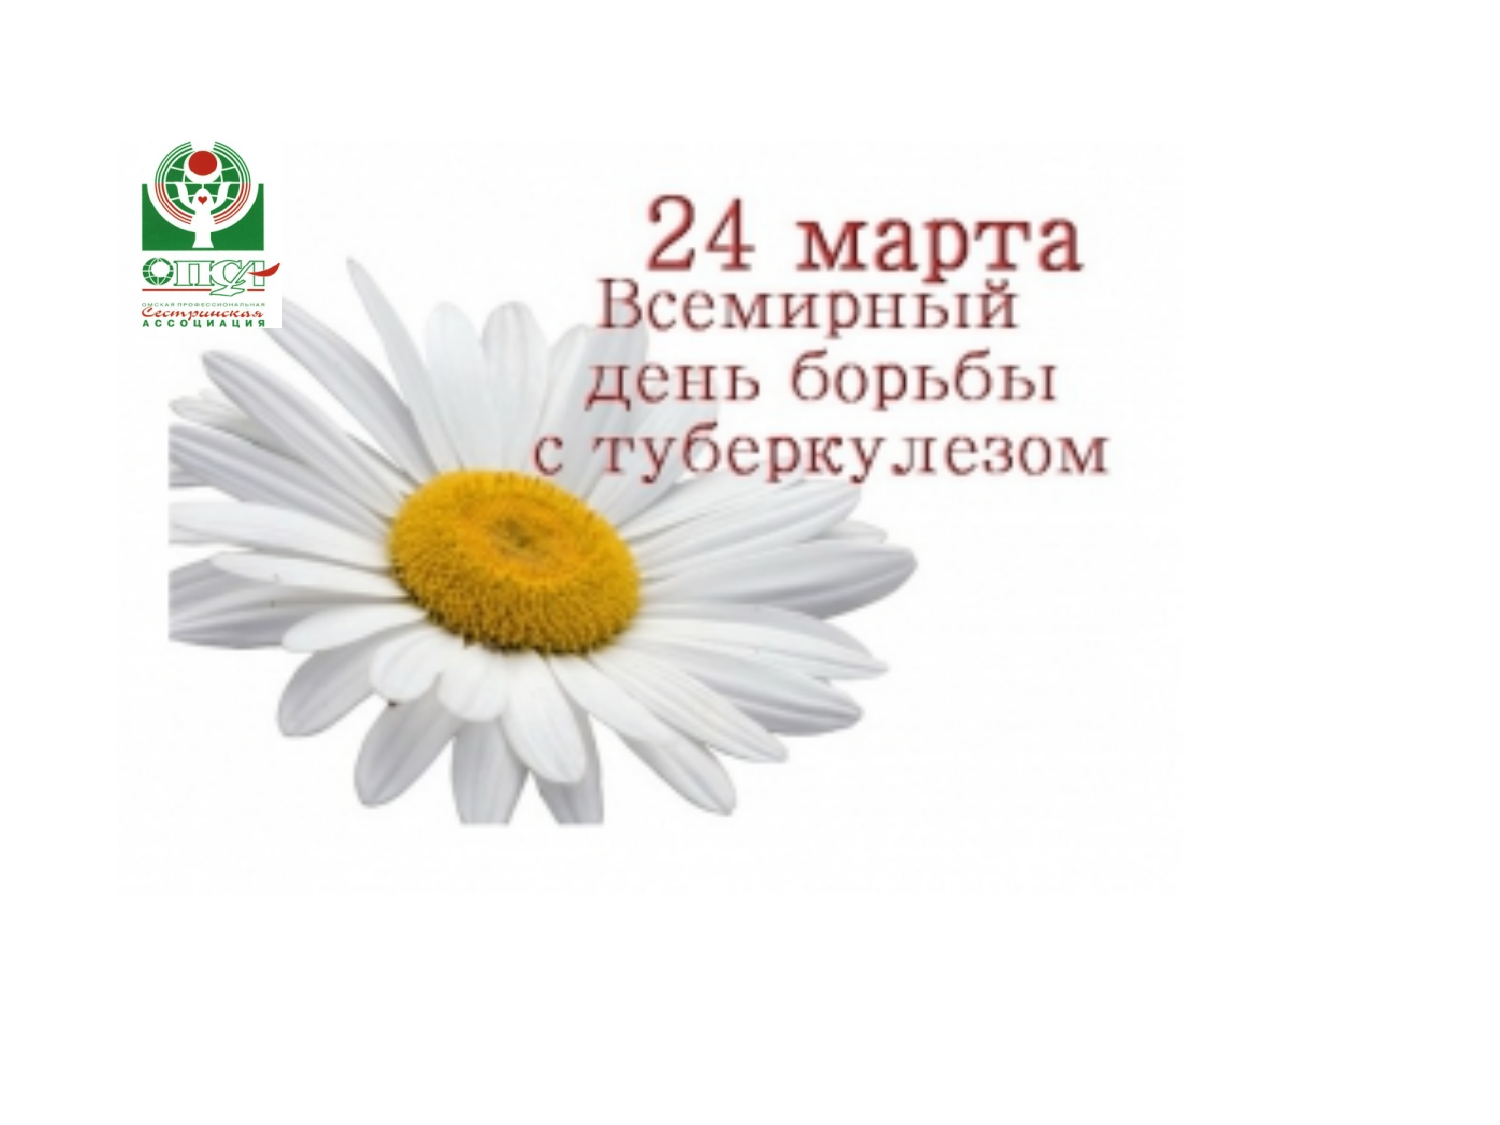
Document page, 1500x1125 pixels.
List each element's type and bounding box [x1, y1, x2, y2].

picture [116, 140, 1184, 898]
